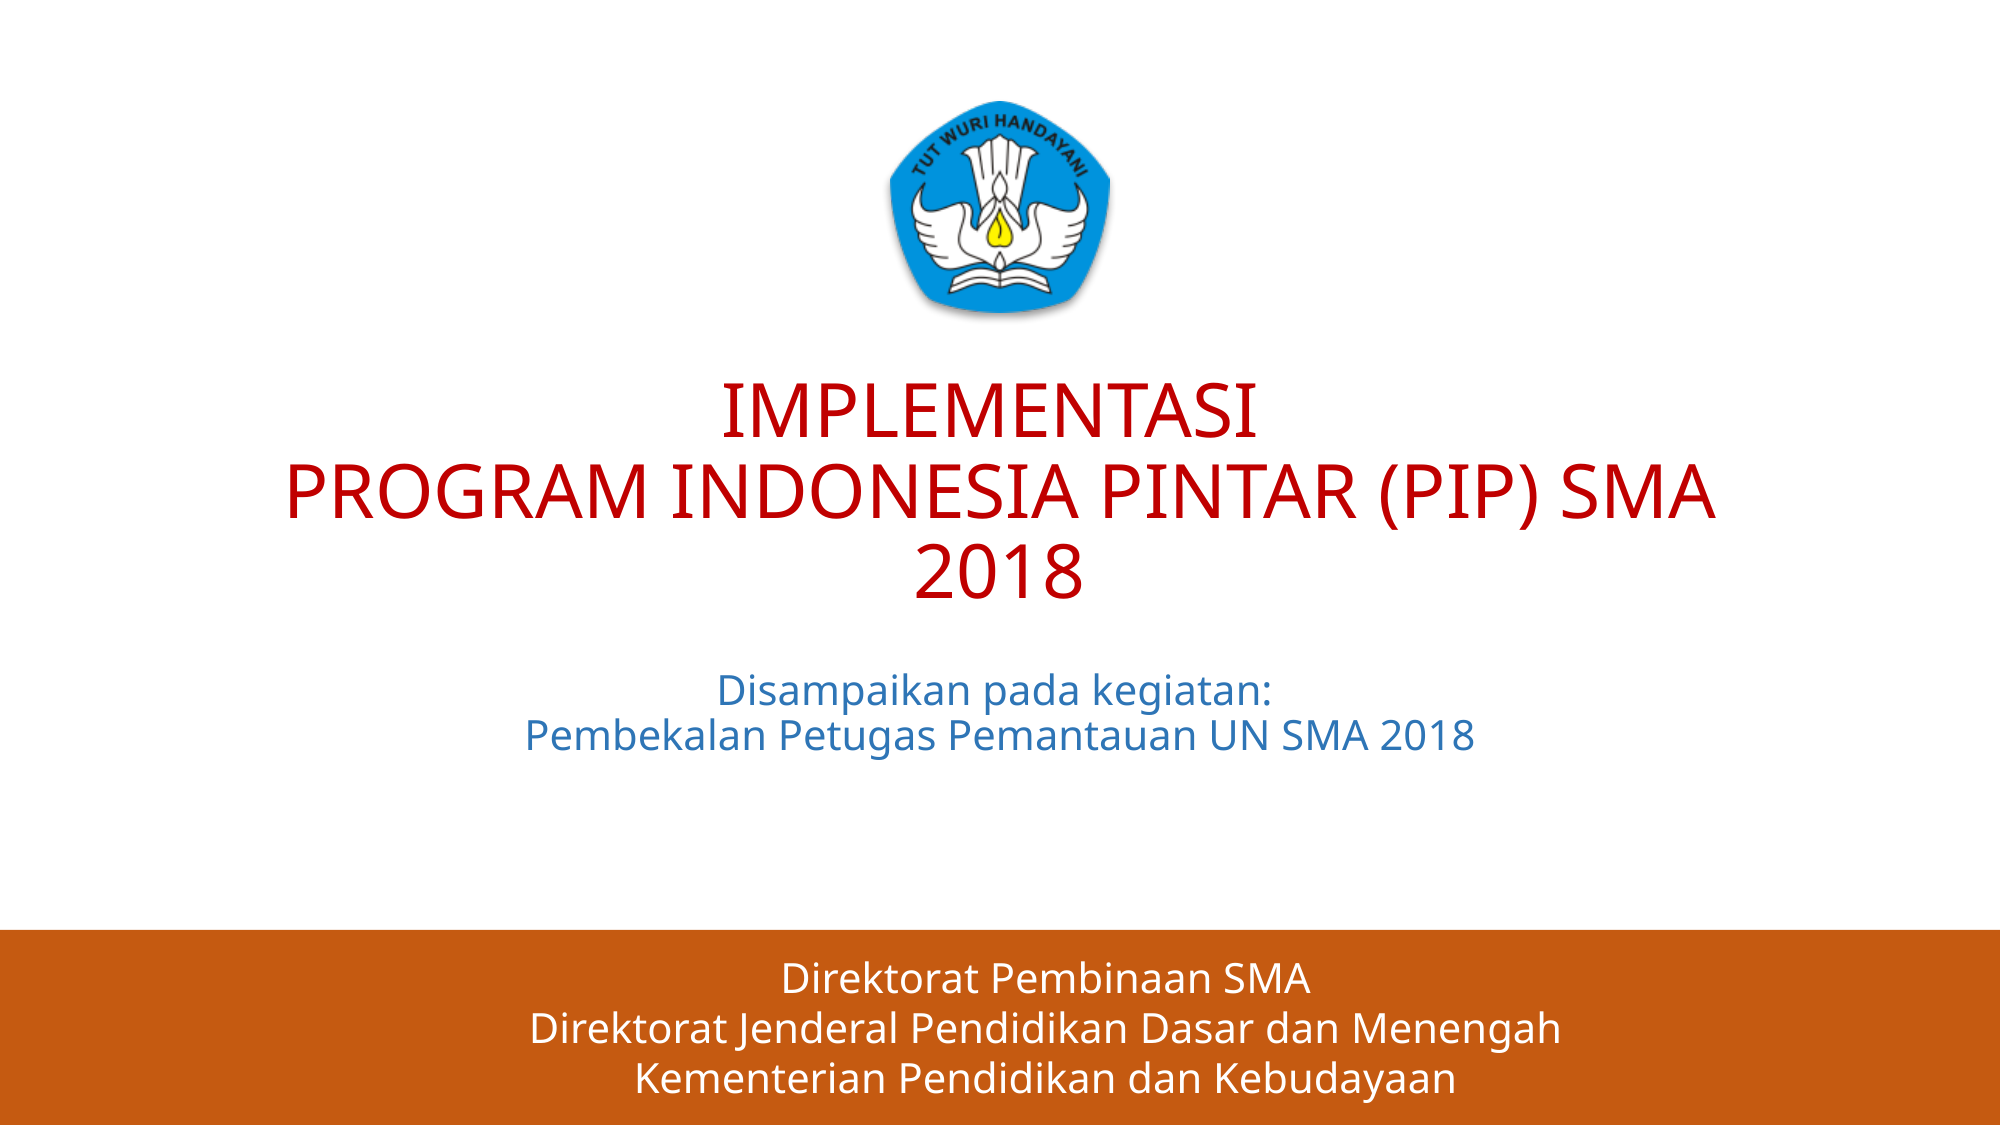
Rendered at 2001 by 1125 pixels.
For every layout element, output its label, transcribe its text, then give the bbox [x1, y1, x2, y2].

picture [890, 186, 994, 313]
title IMPLEMENTASI PROGRAM INDONESIA PINTAR (PIP) SMA 2018 [0, 378, 2000, 610]
picture [890, 101, 996, 178]
text_box [0, 929, 2000, 1125]
picture [912, 135, 1088, 293]
text_box Disampaikan pada kegiatan: Pembekalan Petugas Pemantauan UN SMA 2018 [0, 647, 2000, 782]
picture [971, 120, 980, 129]
picture [1005, 187, 1110, 313]
picture [1004, 101, 1110, 178]
slide_number 1 [1412, 1042, 1863, 1103]
picture [1074, 160, 1080, 170]
picture [996, 116, 1005, 125]
picture [944, 133, 950, 143]
text_box Direktorat Pembinaan SMA Direktorat Jenderal Pendidikan Dasar dan Menengah Kementerian Pendidikan dan Kebudayaan [423, 944, 1669, 1109]
